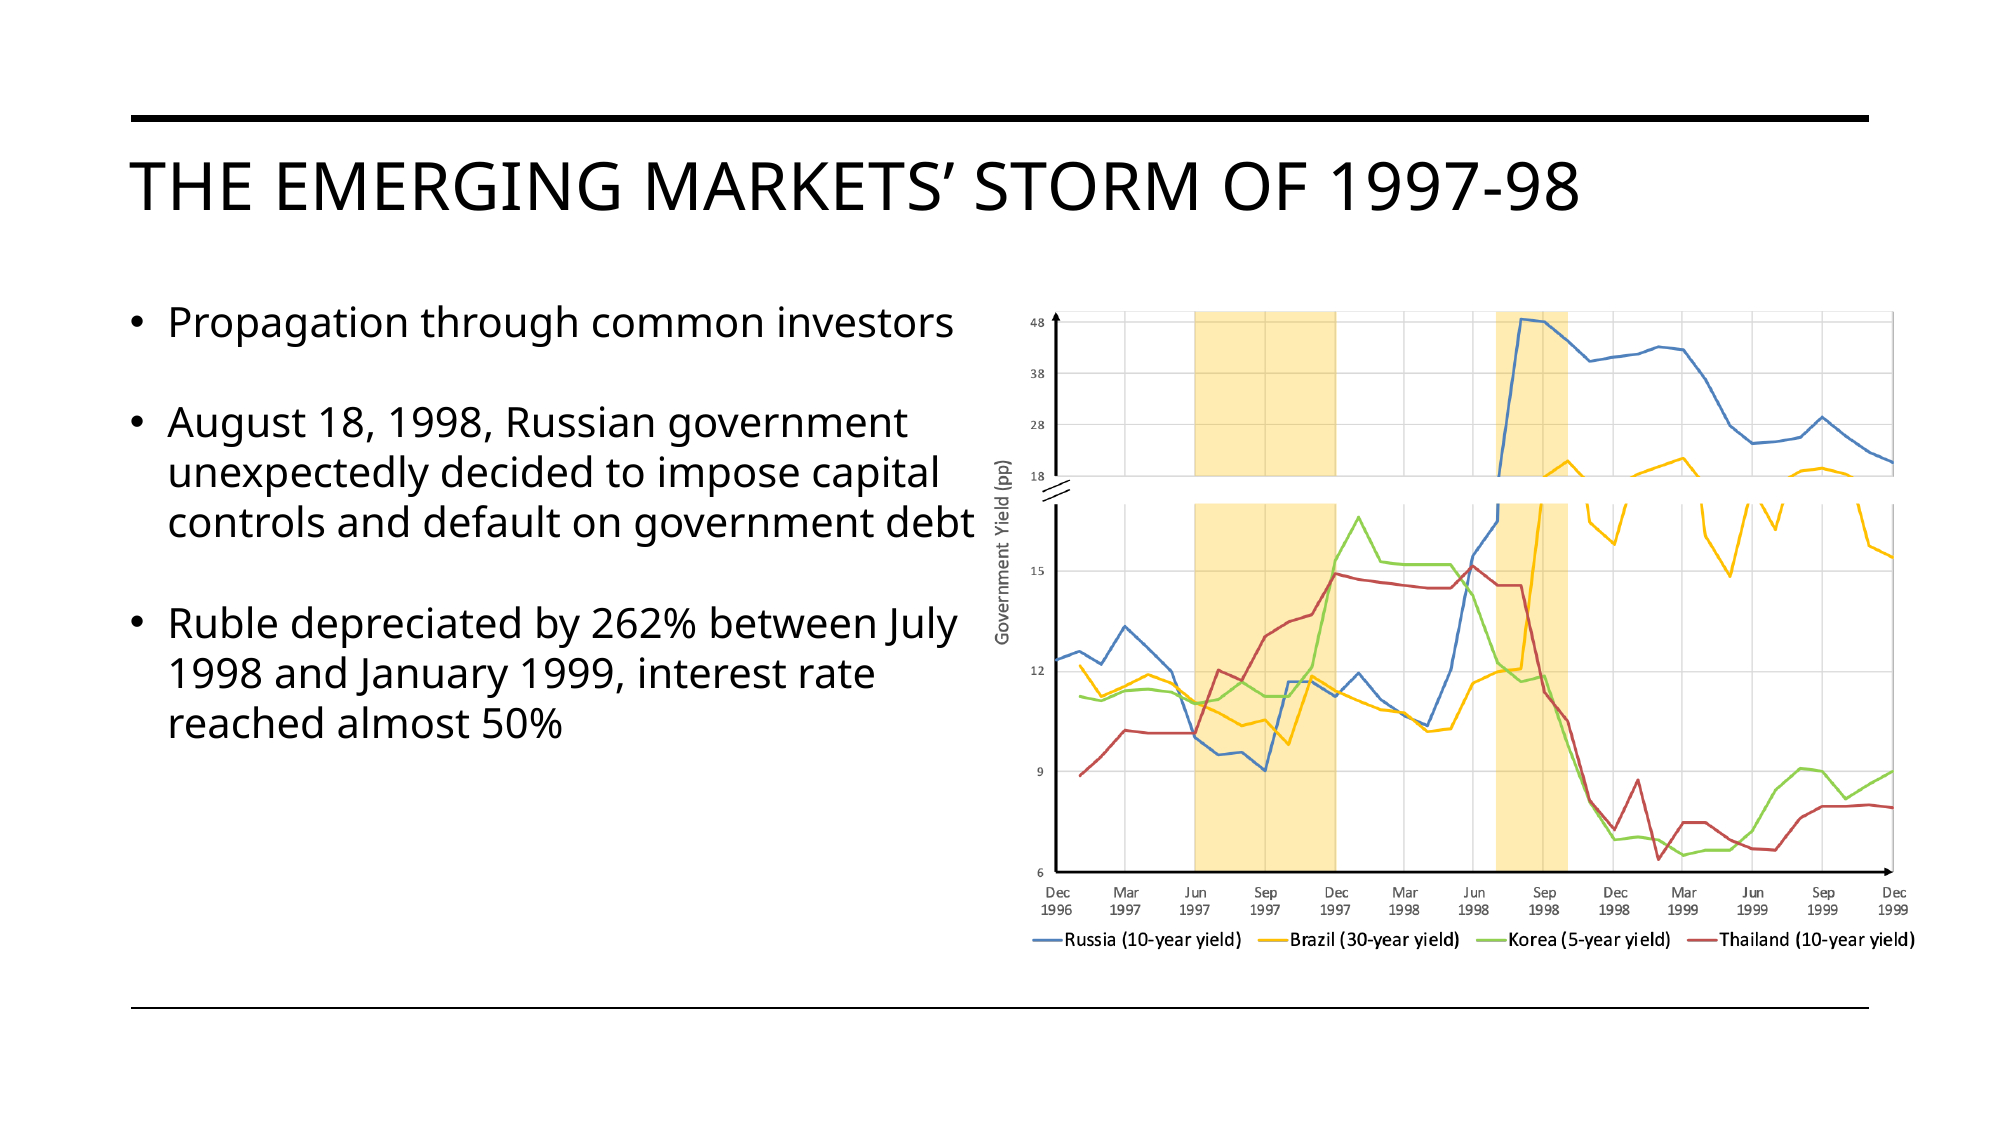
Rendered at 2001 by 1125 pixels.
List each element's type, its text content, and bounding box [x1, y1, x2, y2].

picture [983, 297, 1919, 956]
list Propagation through common investors August 18, 1998, Russian government unexpectedly decided to impose capital controls and default on government debt Ruble depreciated by 262% between July 1998 and January 1999, interest rate reached almost 50% [114, 288, 1024, 947]
title The emerging markets’ storm of 1997-98 [114, 136, 1869, 221]
